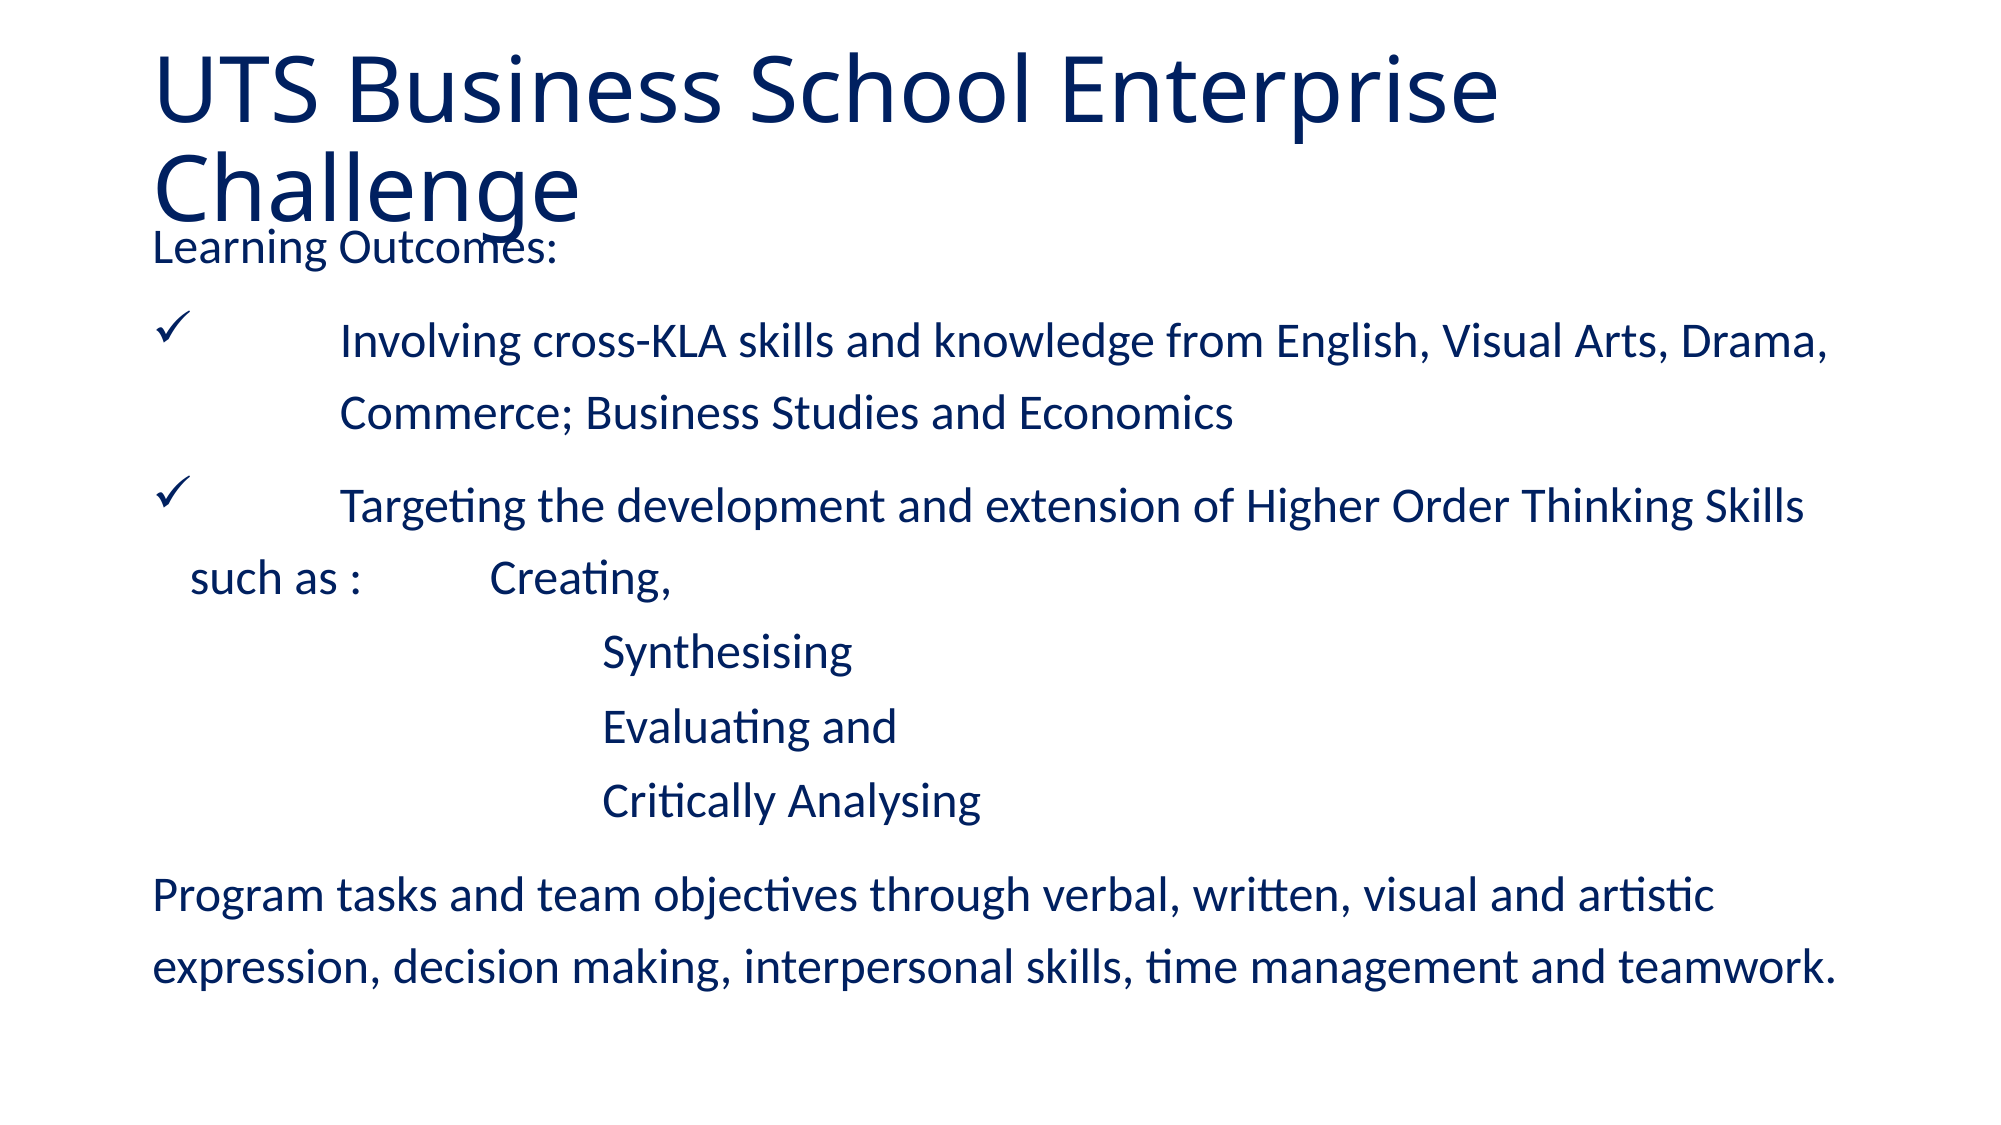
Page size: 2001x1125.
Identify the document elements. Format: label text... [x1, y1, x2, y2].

list Learning Outcomes: Involving cross-KLA skills and knowledge from English, Visual Arts, Drama, Commerce; Business Studies and Economics Targeting the development and extension of Higher Order Thinking Skills such as : Creating, Synthesising Evaluating and Critically Analysing Program tasks and team objectives through verbal, written, visual and artistic expression, decision making, interpersonal skills, time management and teamwork. [137, 213, 1863, 968]
title UTS Business School Enterprise Challenge [137, 33, 1863, 213]
